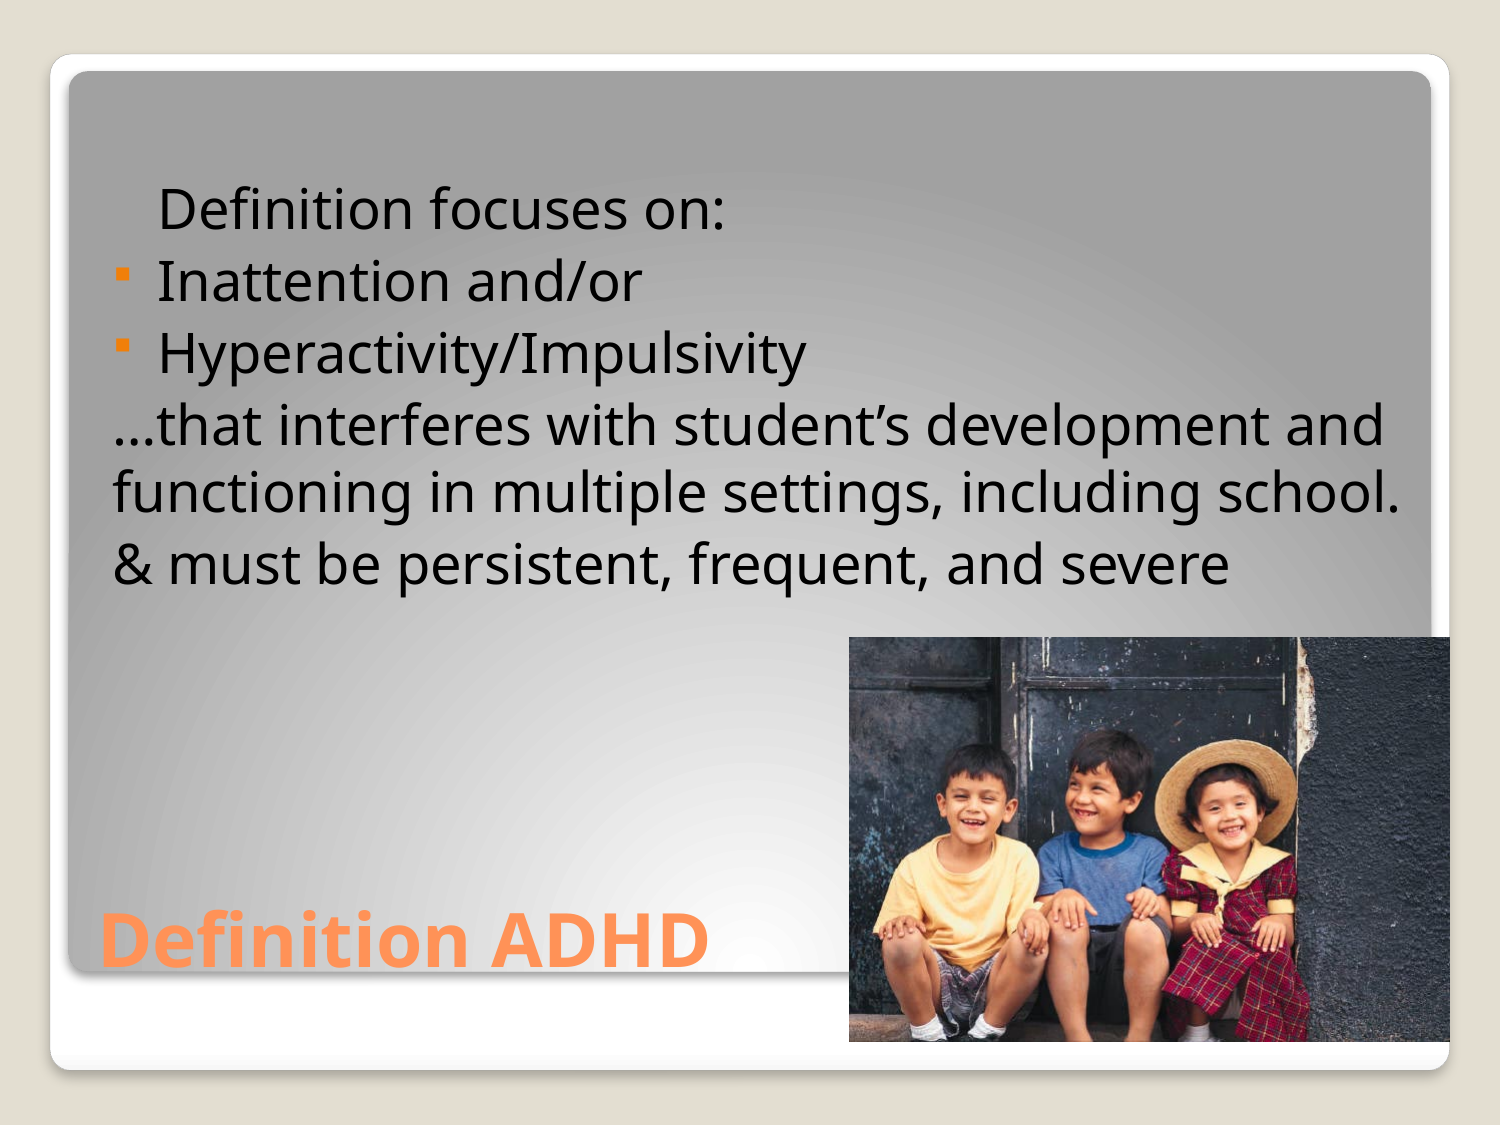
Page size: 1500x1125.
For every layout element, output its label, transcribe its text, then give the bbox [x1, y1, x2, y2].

picture [849, 637, 1451, 1042]
list Definition focuses on: Inattention and/or Hyperactivity/Impulsivity …that interferes with student’s development and functioning in multiple settings, including school. & must be persistent, frequent, and severe [82, 86, 1425, 625]
title Definition ADHD [82, 817, 842, 990]
